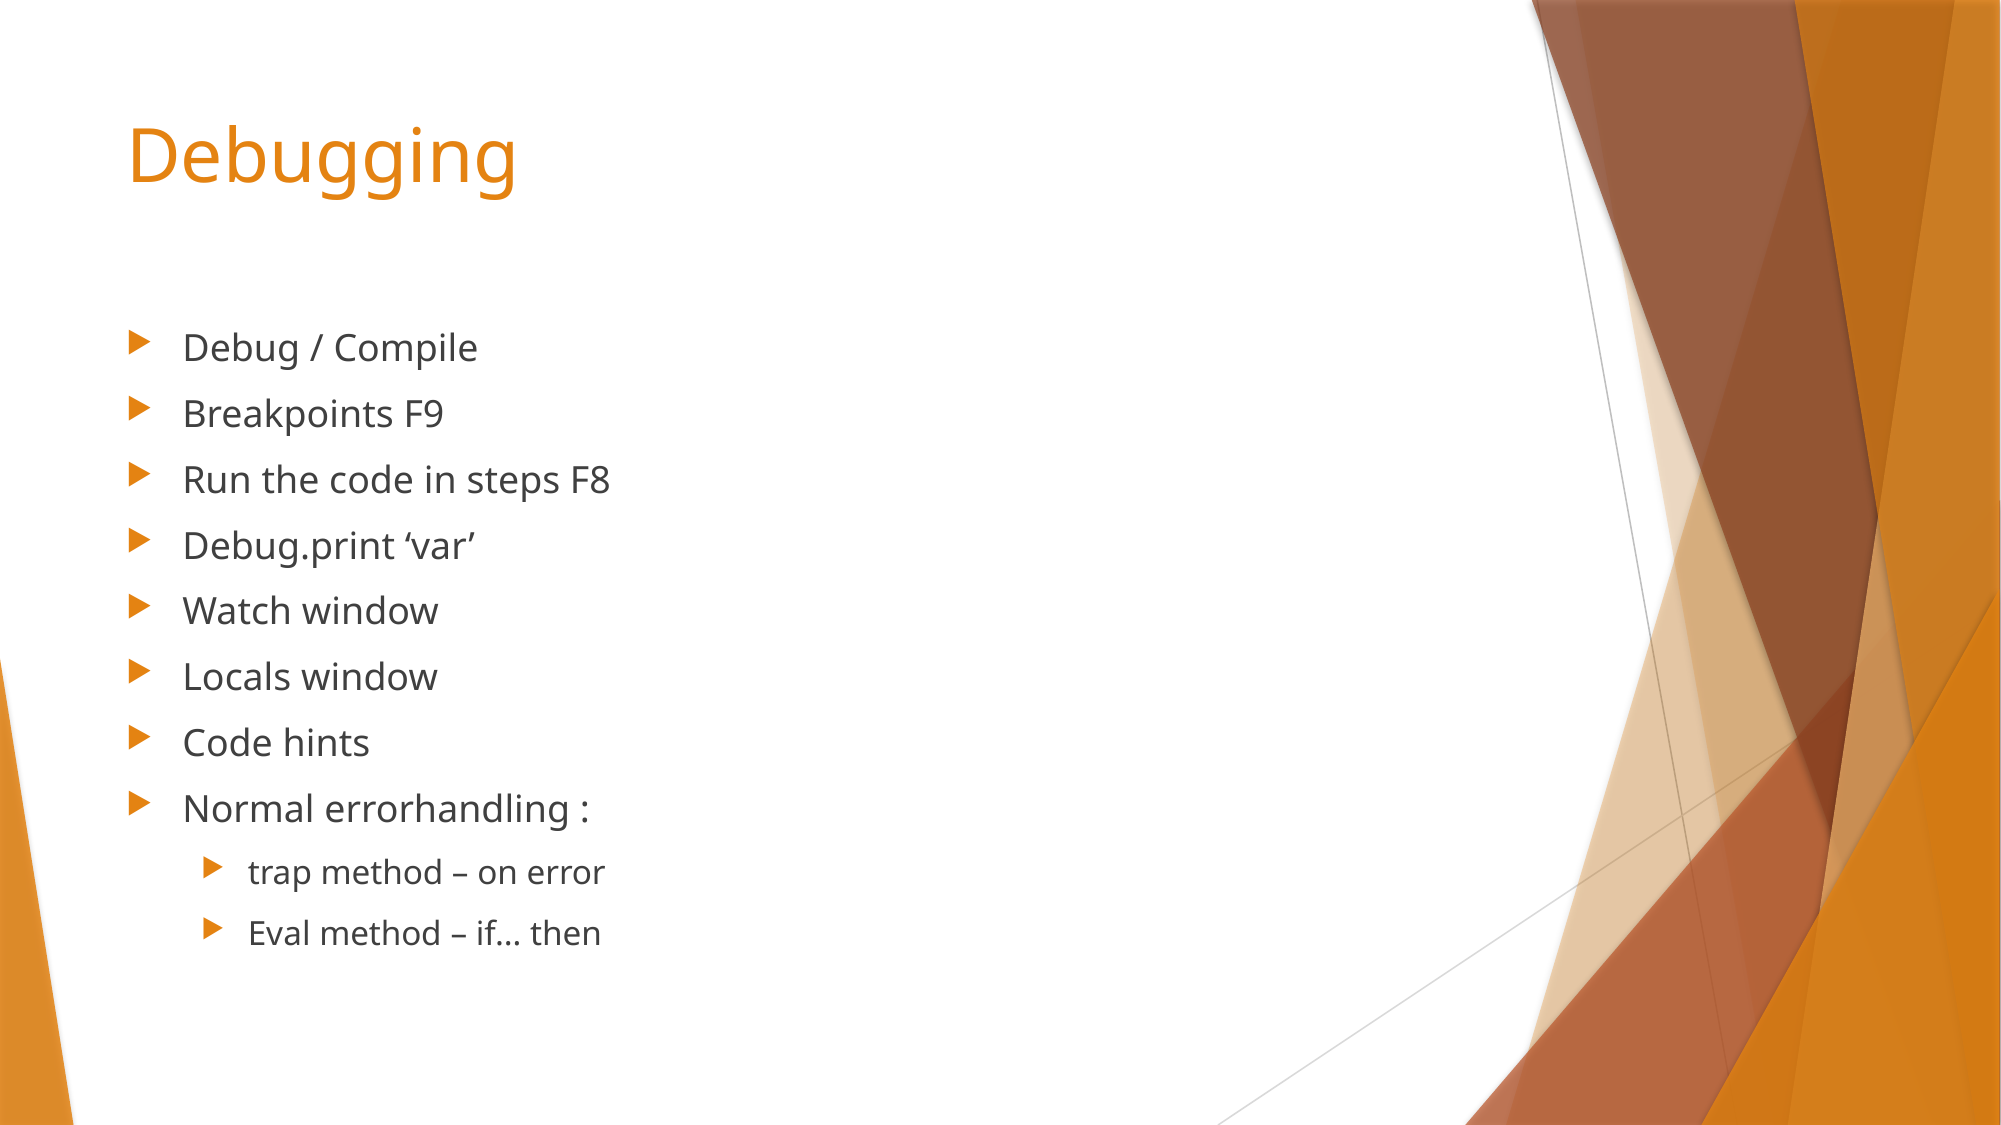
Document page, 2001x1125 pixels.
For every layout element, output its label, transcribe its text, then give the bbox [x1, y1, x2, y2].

title Debugging [111, 99, 1522, 316]
list Debug / Compile Breakpoints F9 Run the code in steps F8 Debug.print ‘var’ Watch window Locals window Code hints Normal errorhandling : trap method – on error Eval method – if… then [111, 316, 1522, 991]
